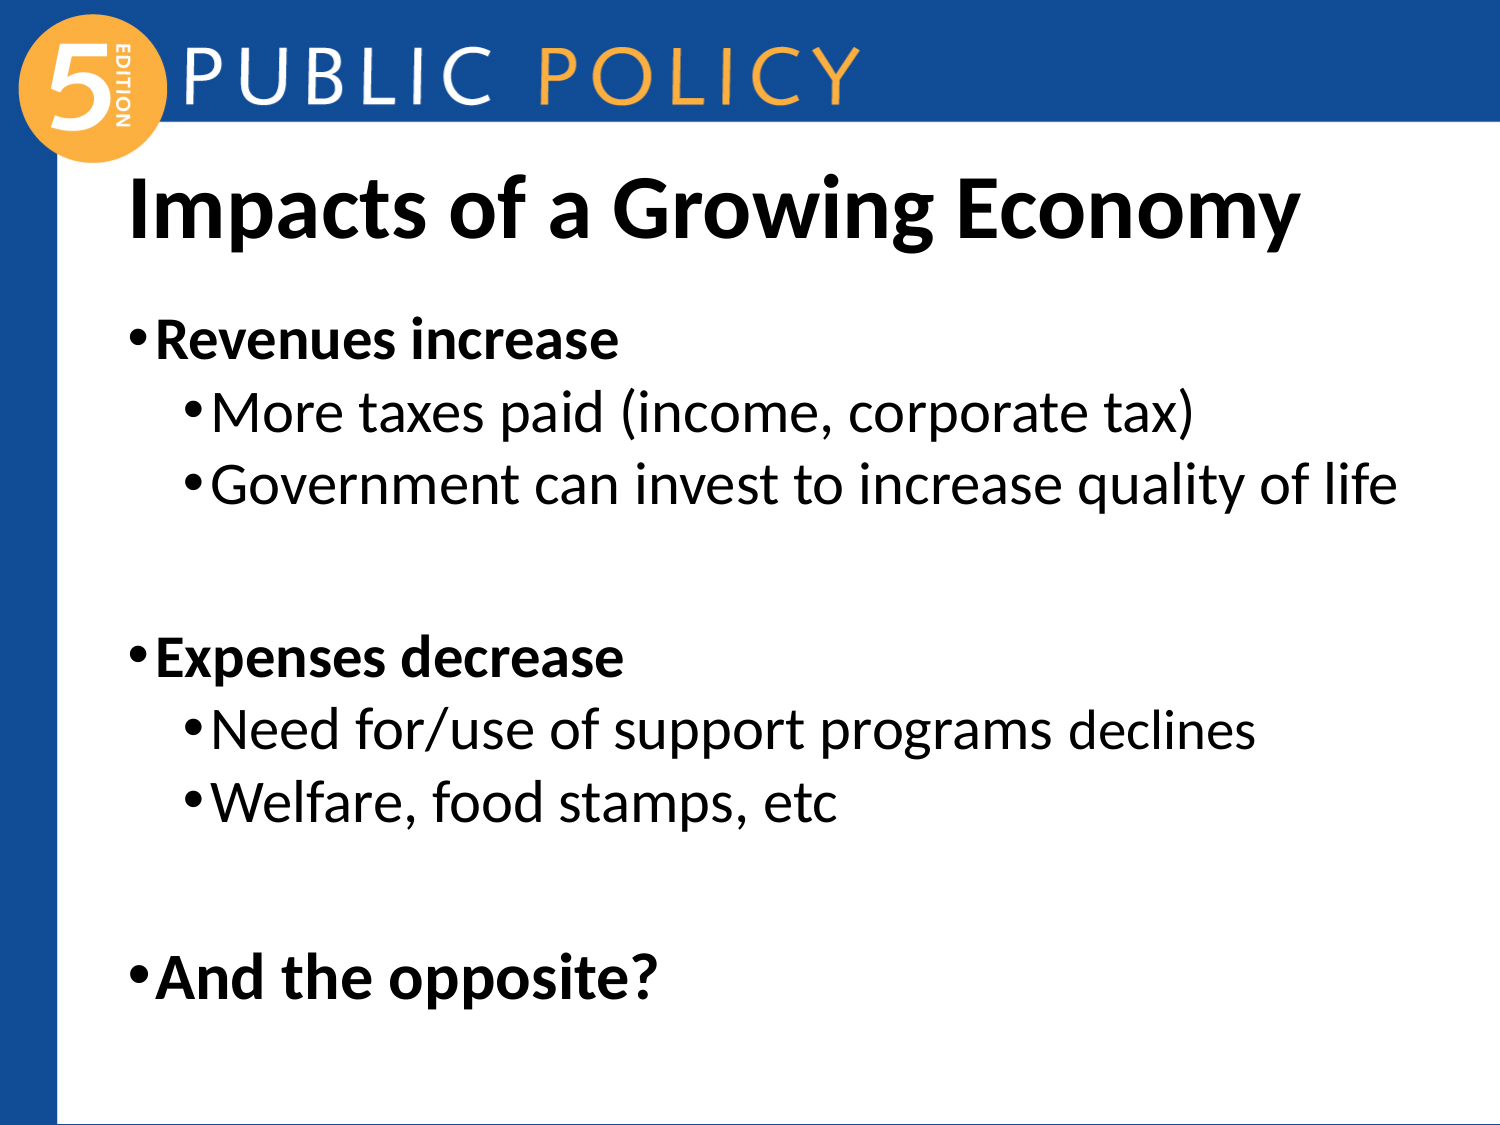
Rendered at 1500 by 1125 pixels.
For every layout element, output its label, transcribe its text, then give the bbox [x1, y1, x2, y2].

title Impacts of a Growing Economy [112, 99, 1407, 299]
picture [0, 0, 1500, 1125]
list Revenues increase More taxes paid (income, corporate tax) Government can invest to increase quality of life Expenses decrease Need for/use of support programs declines Welfare, food stamps, etc And the opposite? [112, 299, 1419, 1075]
